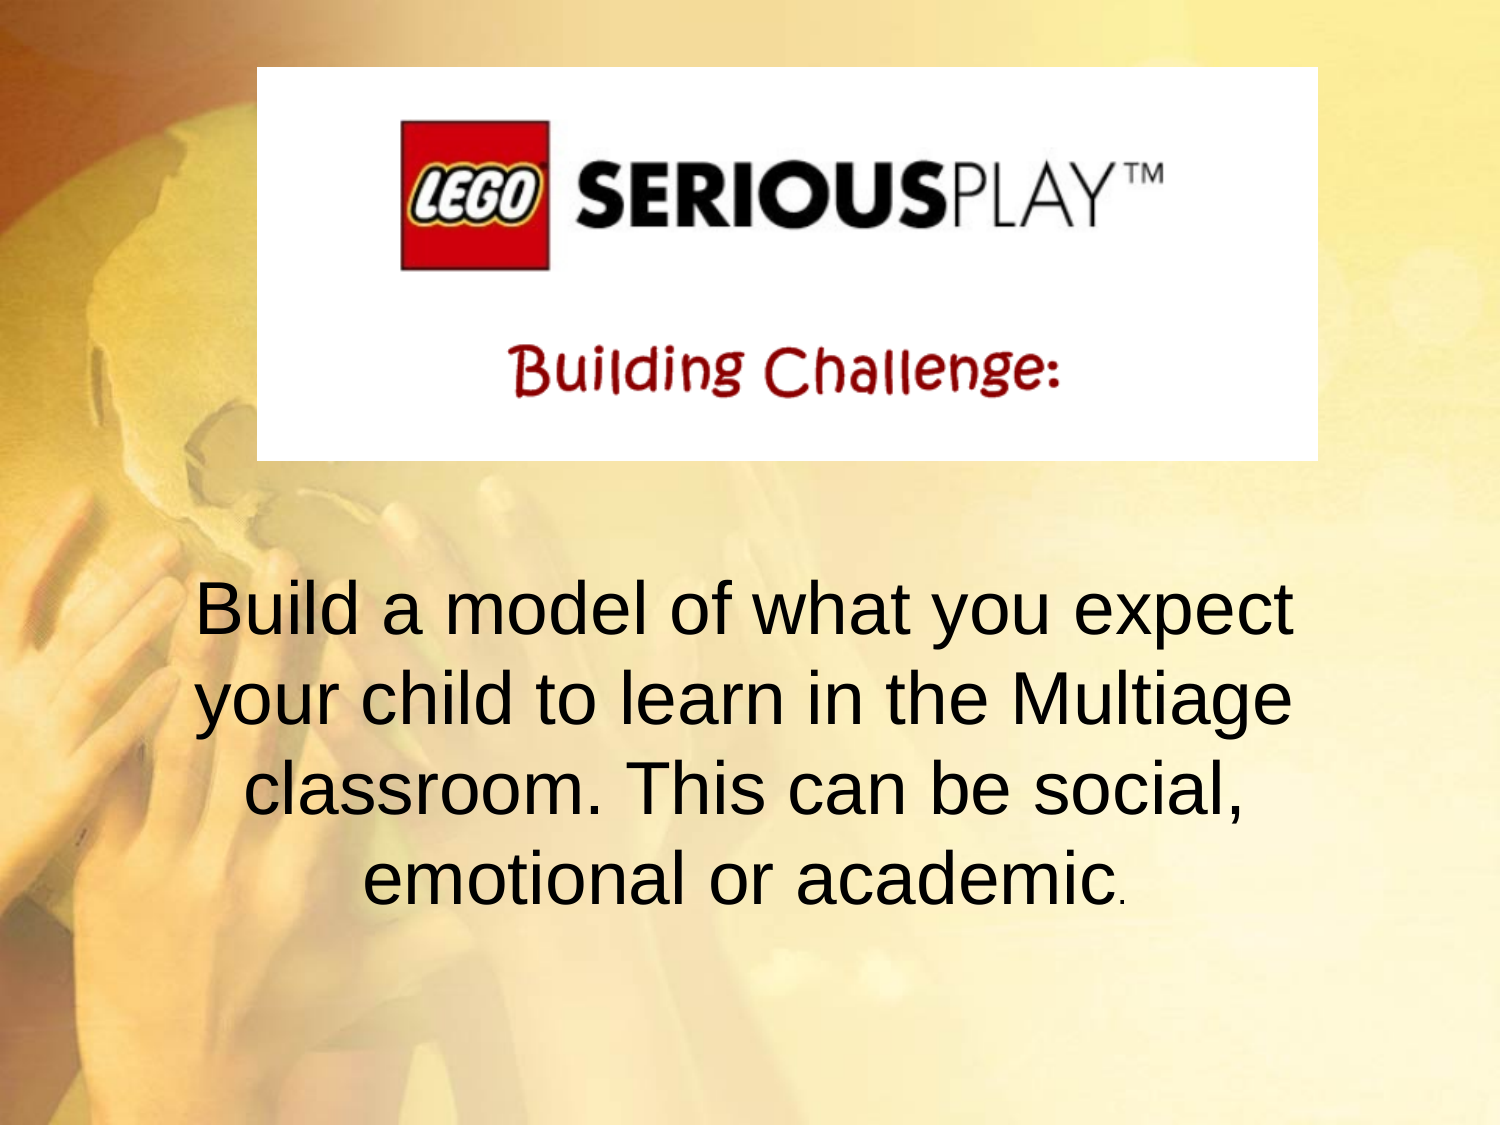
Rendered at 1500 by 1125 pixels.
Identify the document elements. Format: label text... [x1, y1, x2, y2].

text_box Build a model of what you expect your child to learn in the Multiage classroom. This can be social, emotional or academic. [122, 552, 1367, 927]
picture [0, 0, 1500, 1125]
